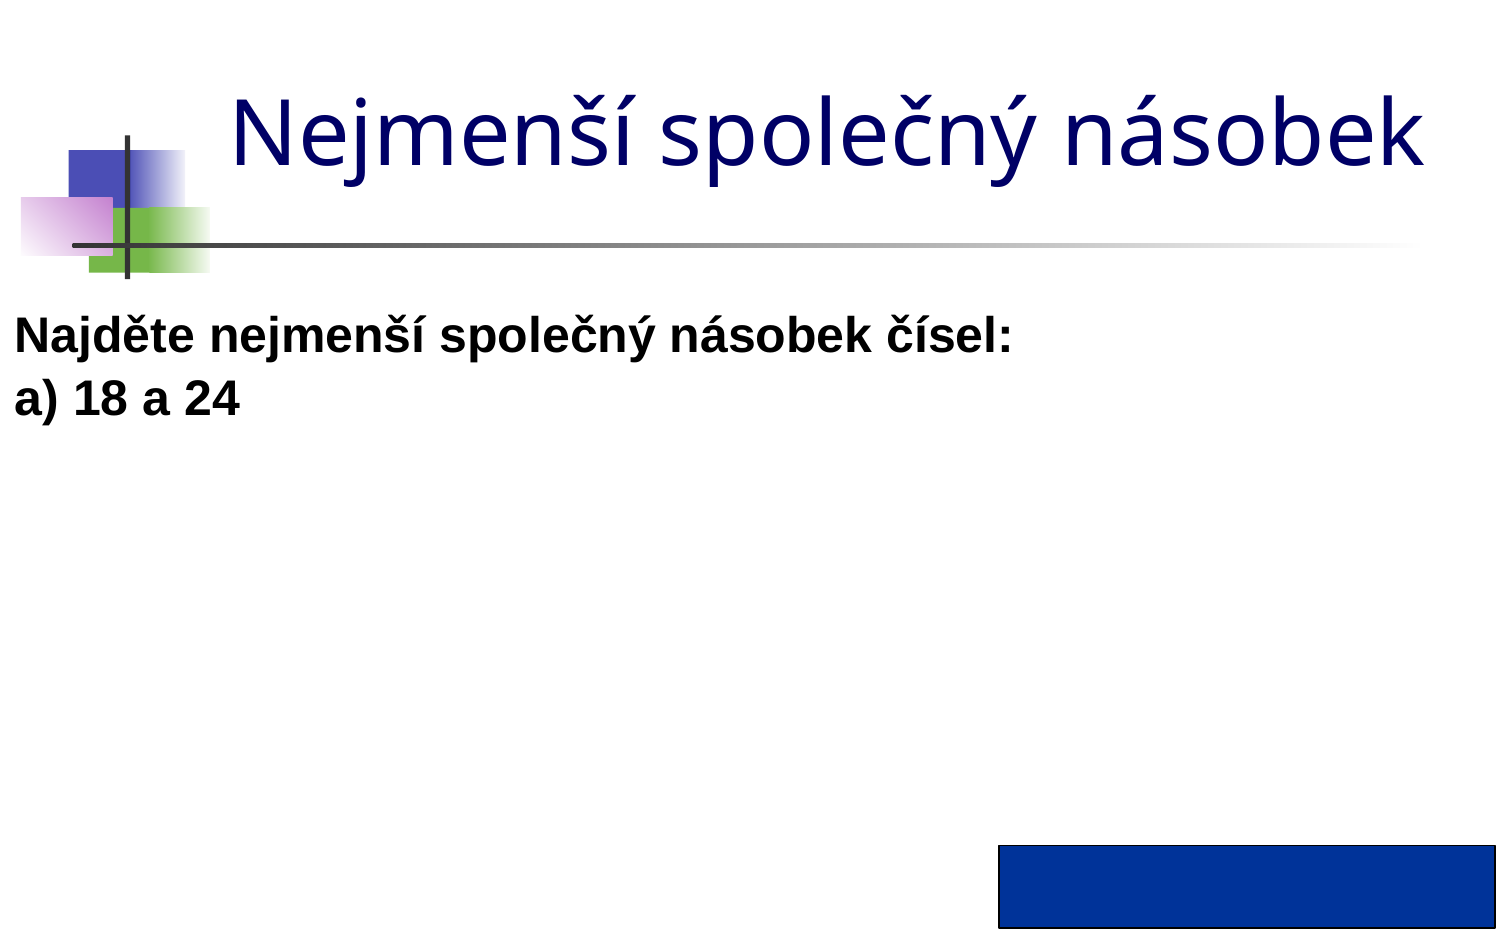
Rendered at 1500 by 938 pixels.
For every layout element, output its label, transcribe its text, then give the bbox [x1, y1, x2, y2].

title Nejmenší společný násobek [188, 29, 1468, 230]
text_box [998, 845, 1495, 928]
text_box Najděte nejmenší společný násobek čísel: [0, 295, 1211, 370]
text_box a) 18 a 24 [0, 357, 302, 433]
